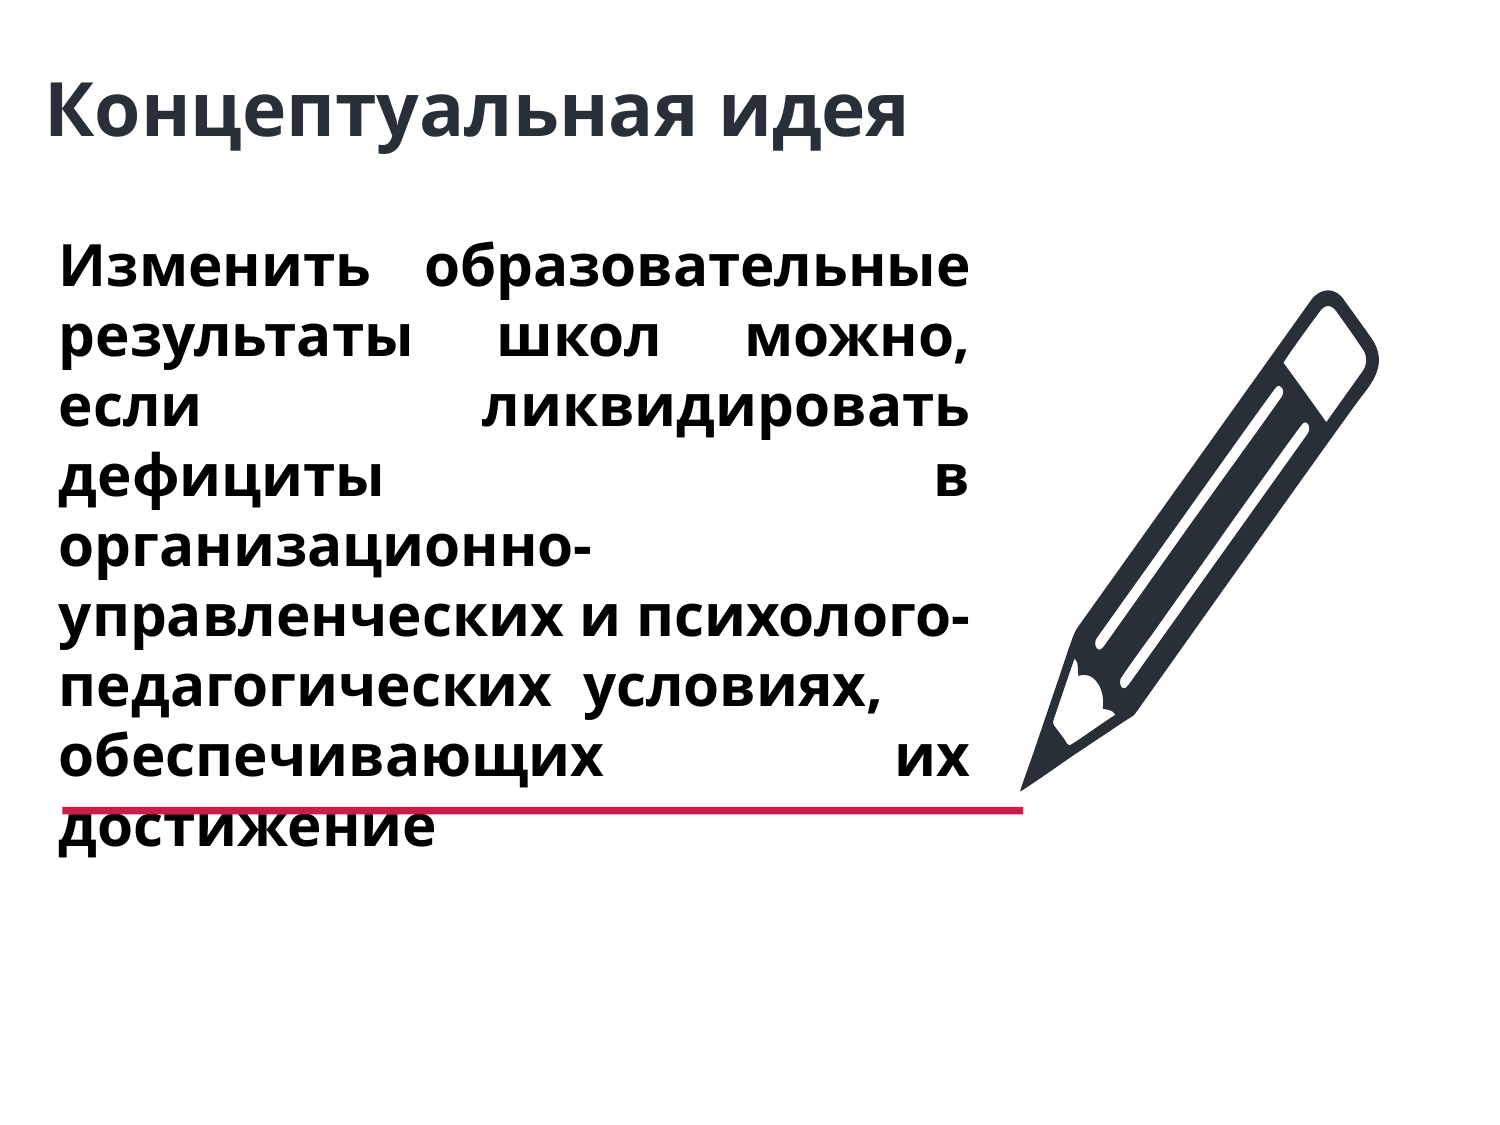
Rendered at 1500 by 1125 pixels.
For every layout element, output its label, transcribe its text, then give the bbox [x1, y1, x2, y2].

text_box Изменить образовательные результаты школ можно, если ликвидировать дефициты в организационно-управленческих и психолого-педагогических условиях, обеспечивающих их достижение [44, 221, 986, 866]
text_box [1020, 290, 1379, 792]
text_box Концептуальная идея [29, 53, 1500, 159]
text_box [62, 806, 1024, 815]
